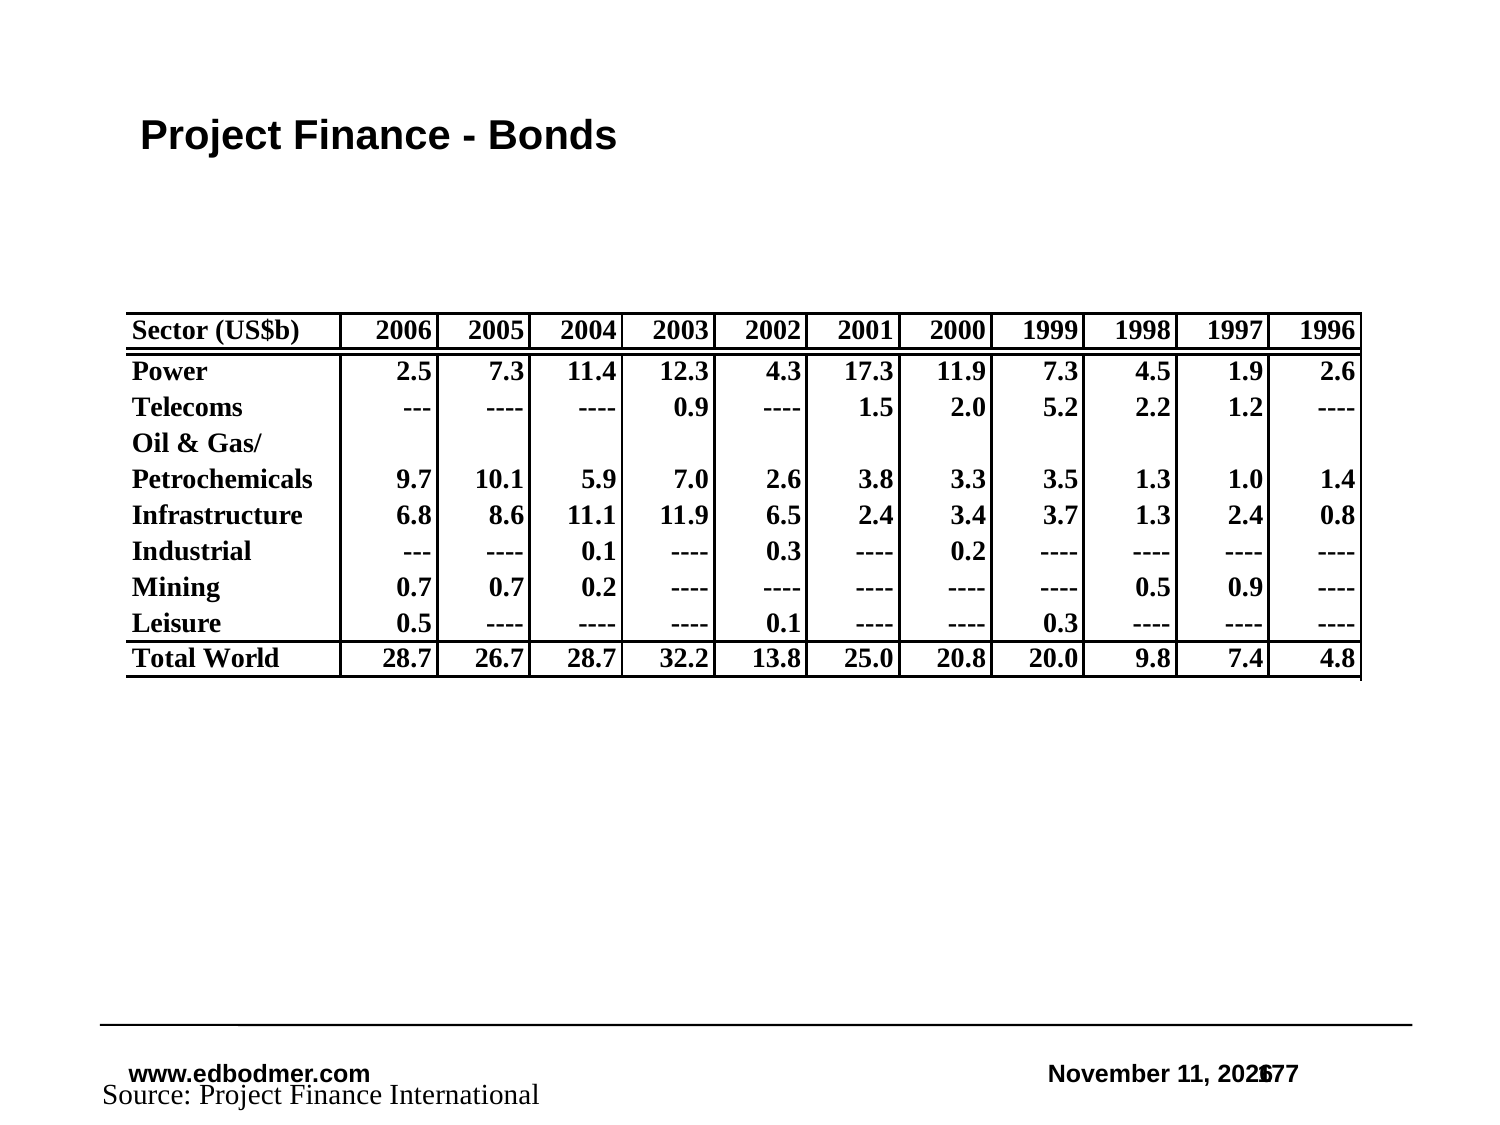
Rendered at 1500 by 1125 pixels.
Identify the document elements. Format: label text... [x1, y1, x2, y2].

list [124, 312, 1363, 682]
title Project Finance - Bonds [124, 99, 1288, 226]
text_box Source: Project Finance International [87, 1067, 555, 1118]
